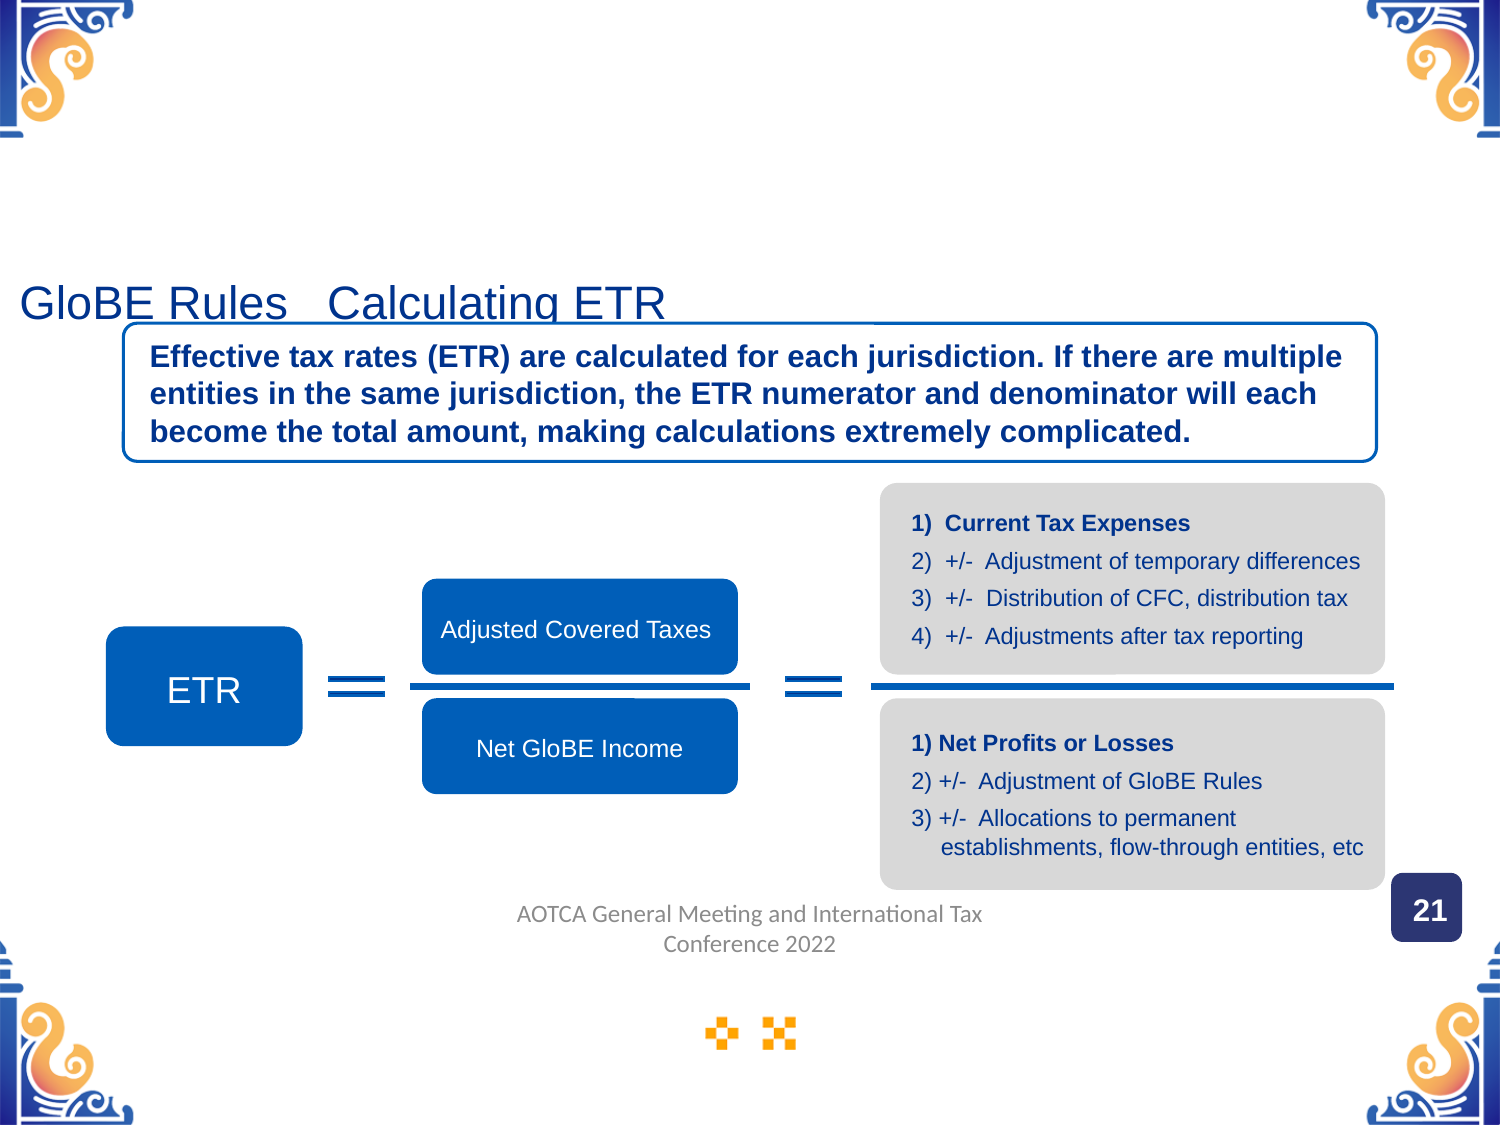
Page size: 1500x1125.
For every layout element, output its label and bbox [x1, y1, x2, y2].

picture [0, 0, 1500, 1125]
text_box [105, 482, 1394, 890]
